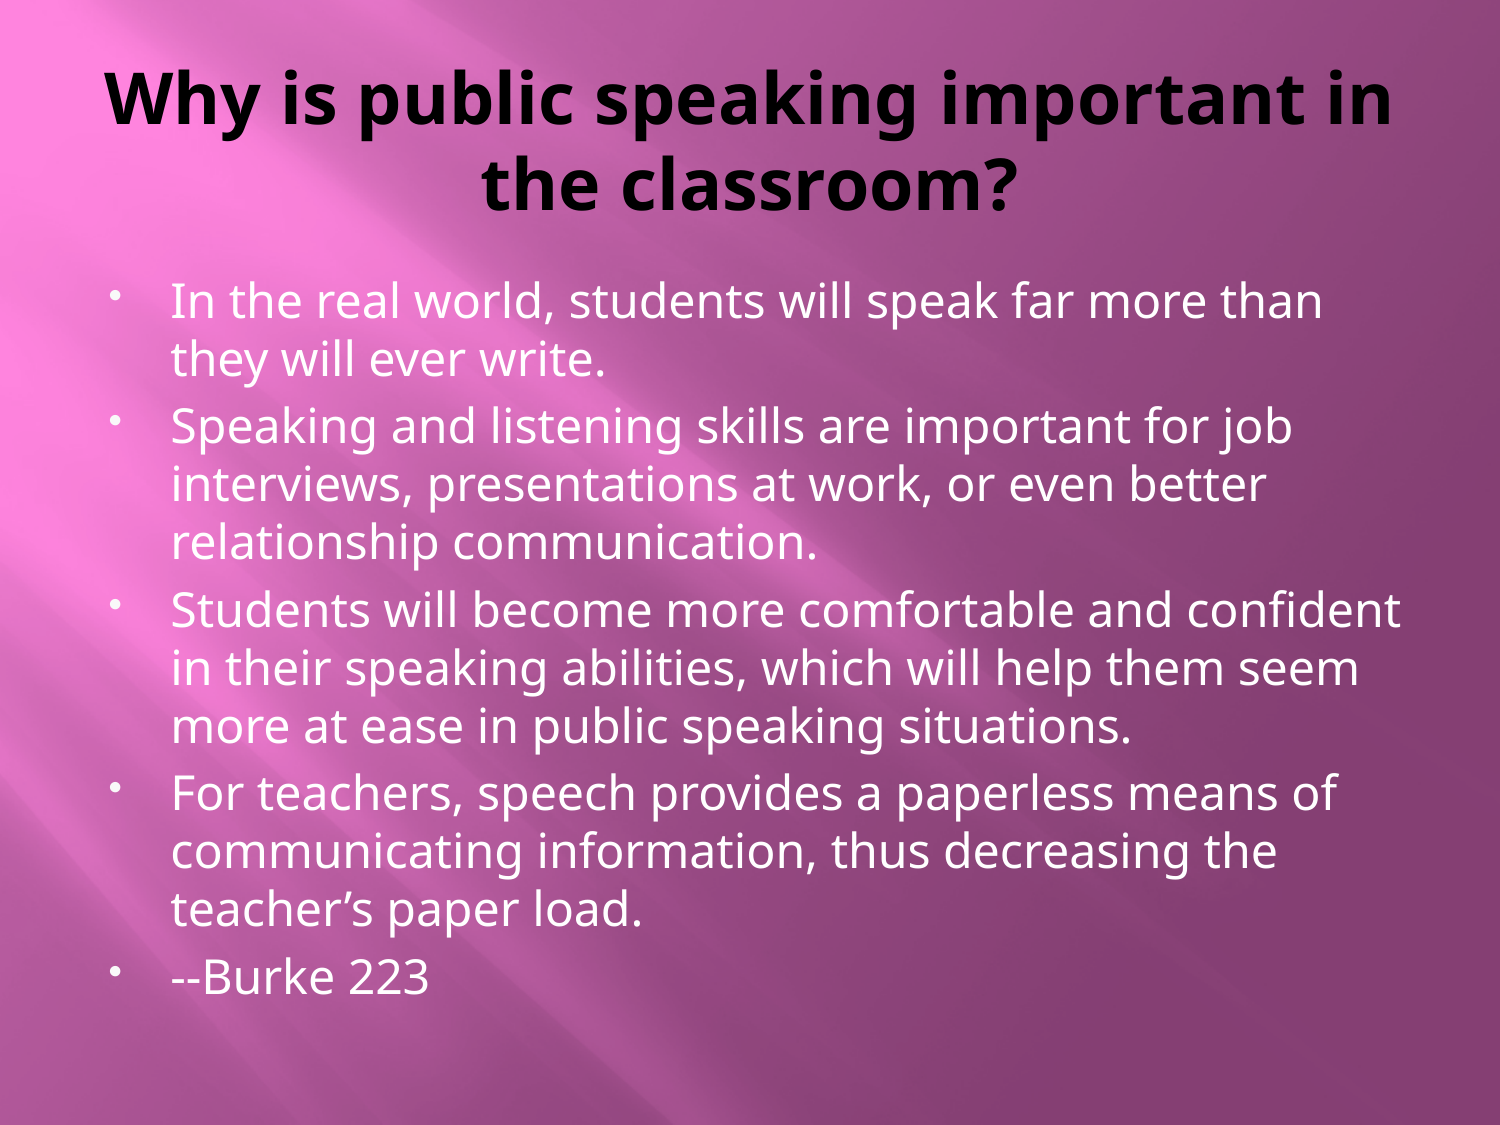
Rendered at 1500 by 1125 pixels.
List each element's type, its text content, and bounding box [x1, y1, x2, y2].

list In the real world, students will speak far more than they will ever write. Speaking and listening skills are important for job interviews, presentations at work, or even better relationship communication. Students will become more comfortable and confident in their speaking abilities, which will help them seem more at ease in public speaking situations. For teachers, speech provides a paperless means of communicating information, thus decreasing the teacher’s paper load. --Burke 223 [75, 262, 1425, 1035]
title Why is public speaking important in the classroom? [75, 45, 1425, 233]
